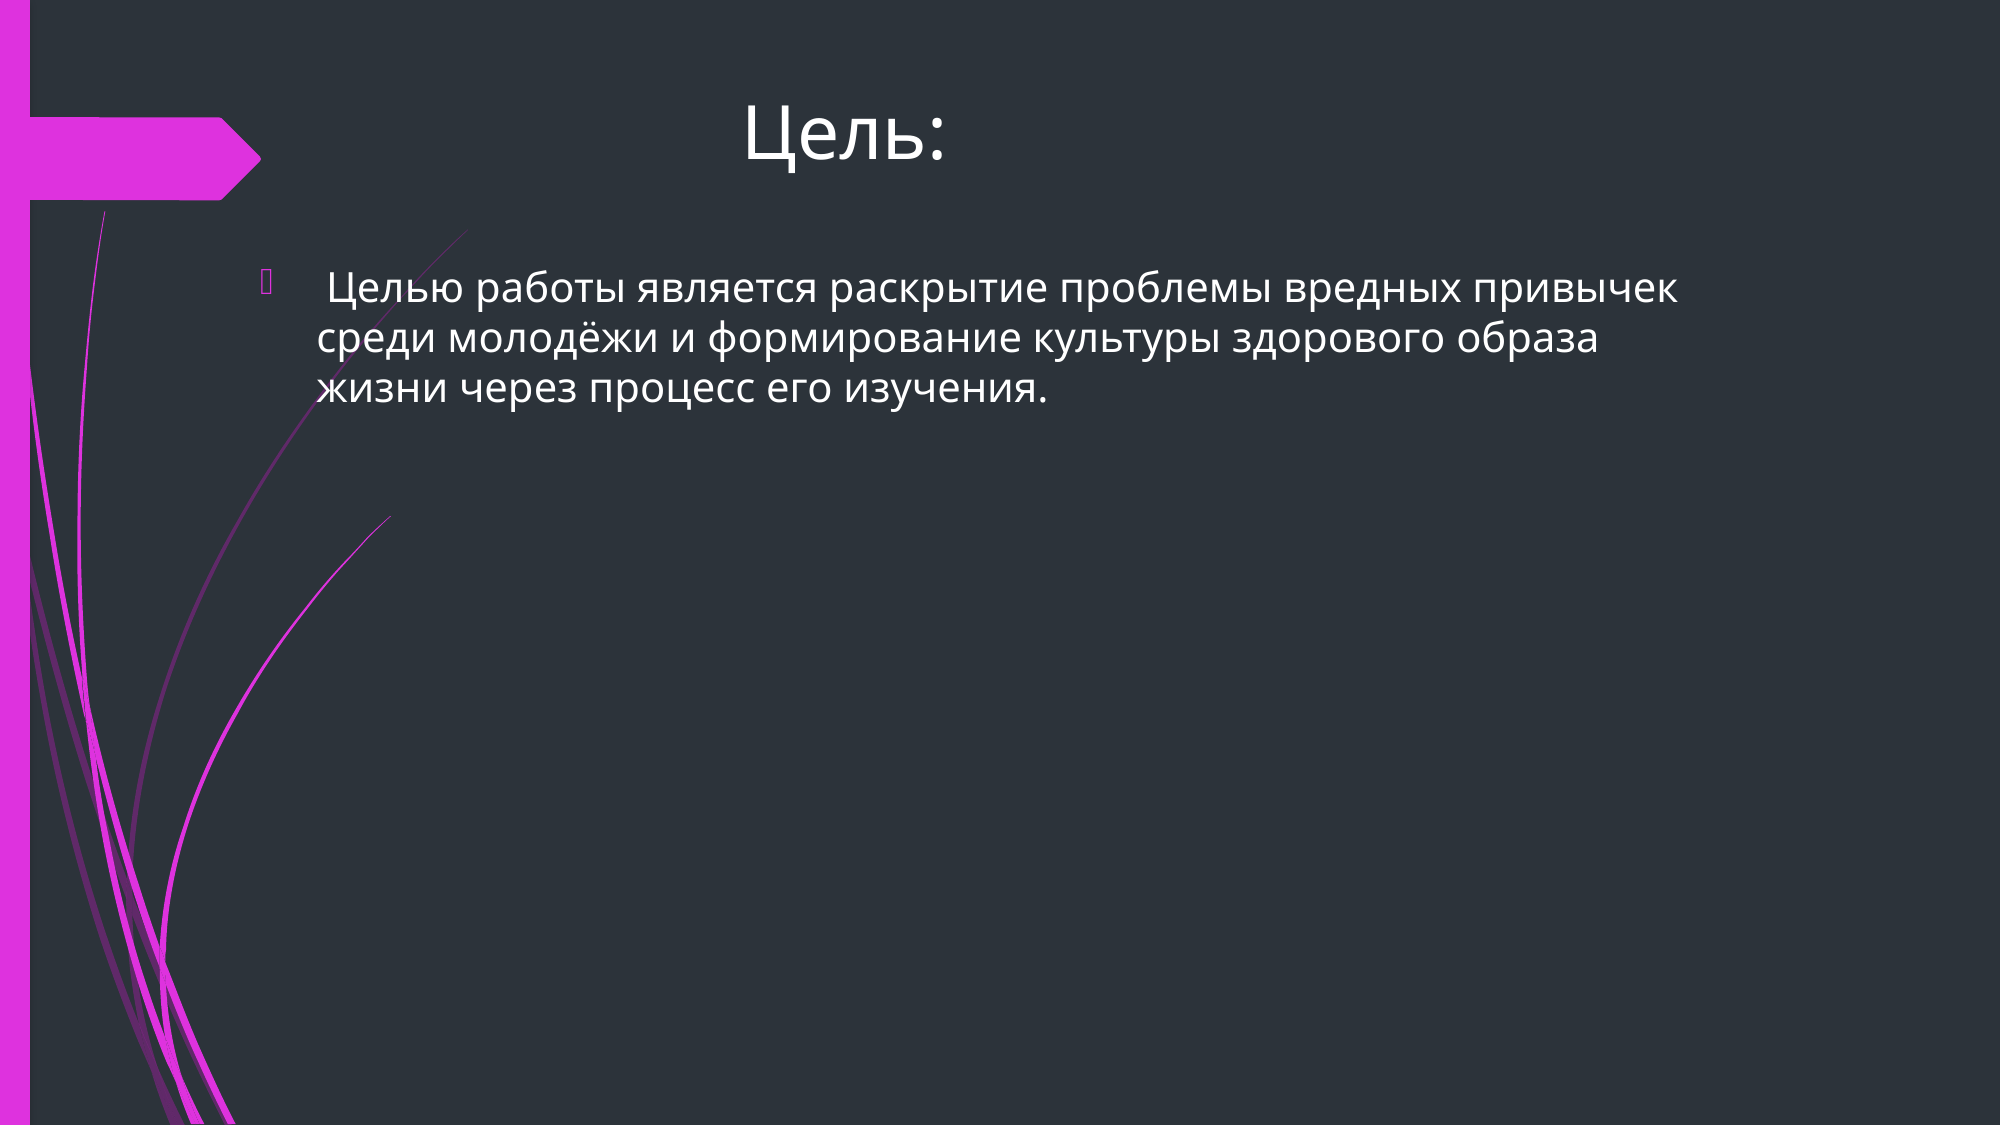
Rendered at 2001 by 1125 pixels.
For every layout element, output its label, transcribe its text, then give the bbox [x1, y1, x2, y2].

list Целью работы является раскрытие проблемы вредных привычек среди молодёжи и формирование культуры здорового образа жизни через процесс его изучения. [245, 253, 1708, 873]
title Цель: [726, 77, 2000, 288]
